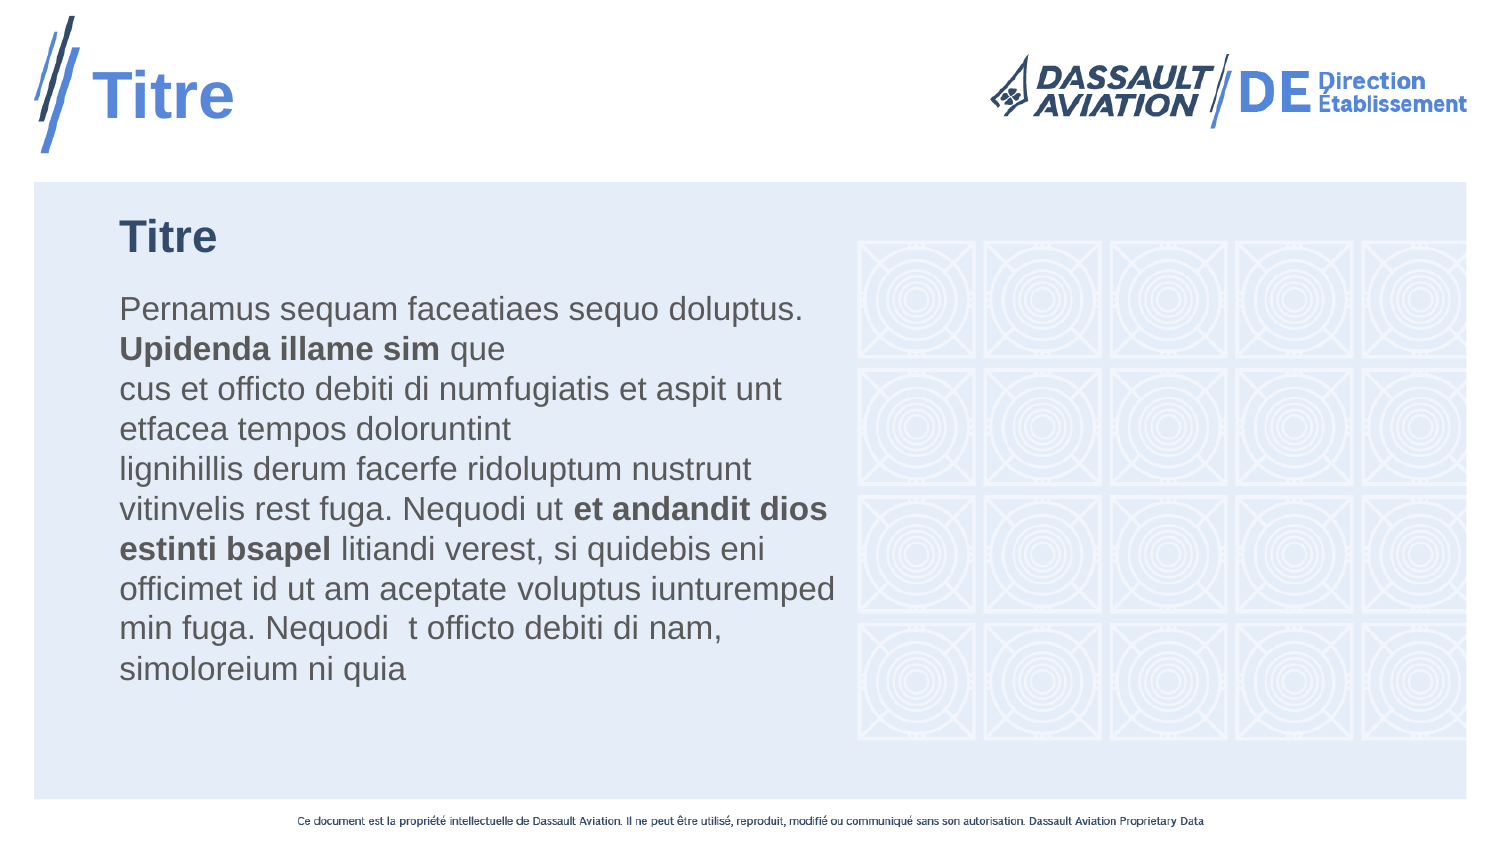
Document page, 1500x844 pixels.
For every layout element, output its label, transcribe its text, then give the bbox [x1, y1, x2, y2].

text_box Titre [104, 199, 1255, 269]
picture [0, 0, 1499, 844]
text_box Pernamus sequam faceatiaes sequo doluptus. Upidenda illame sim que cus et officto debiti di numfugiatis et aspit unt etfacea tempos doloruntint lignihillis derum facerfe ridoluptum nustrunt vitinvelis rest fuga. Nequodi ut et andandit dios estinti bsapel litiandi verest, si quidebis eni officimet id ut am aceptate voluptus iunturemped min fuga. Nequodi t officto debiti di nam, simoloreium ni quia [104, 280, 892, 694]
text_box Titre [77, 44, 251, 140]
